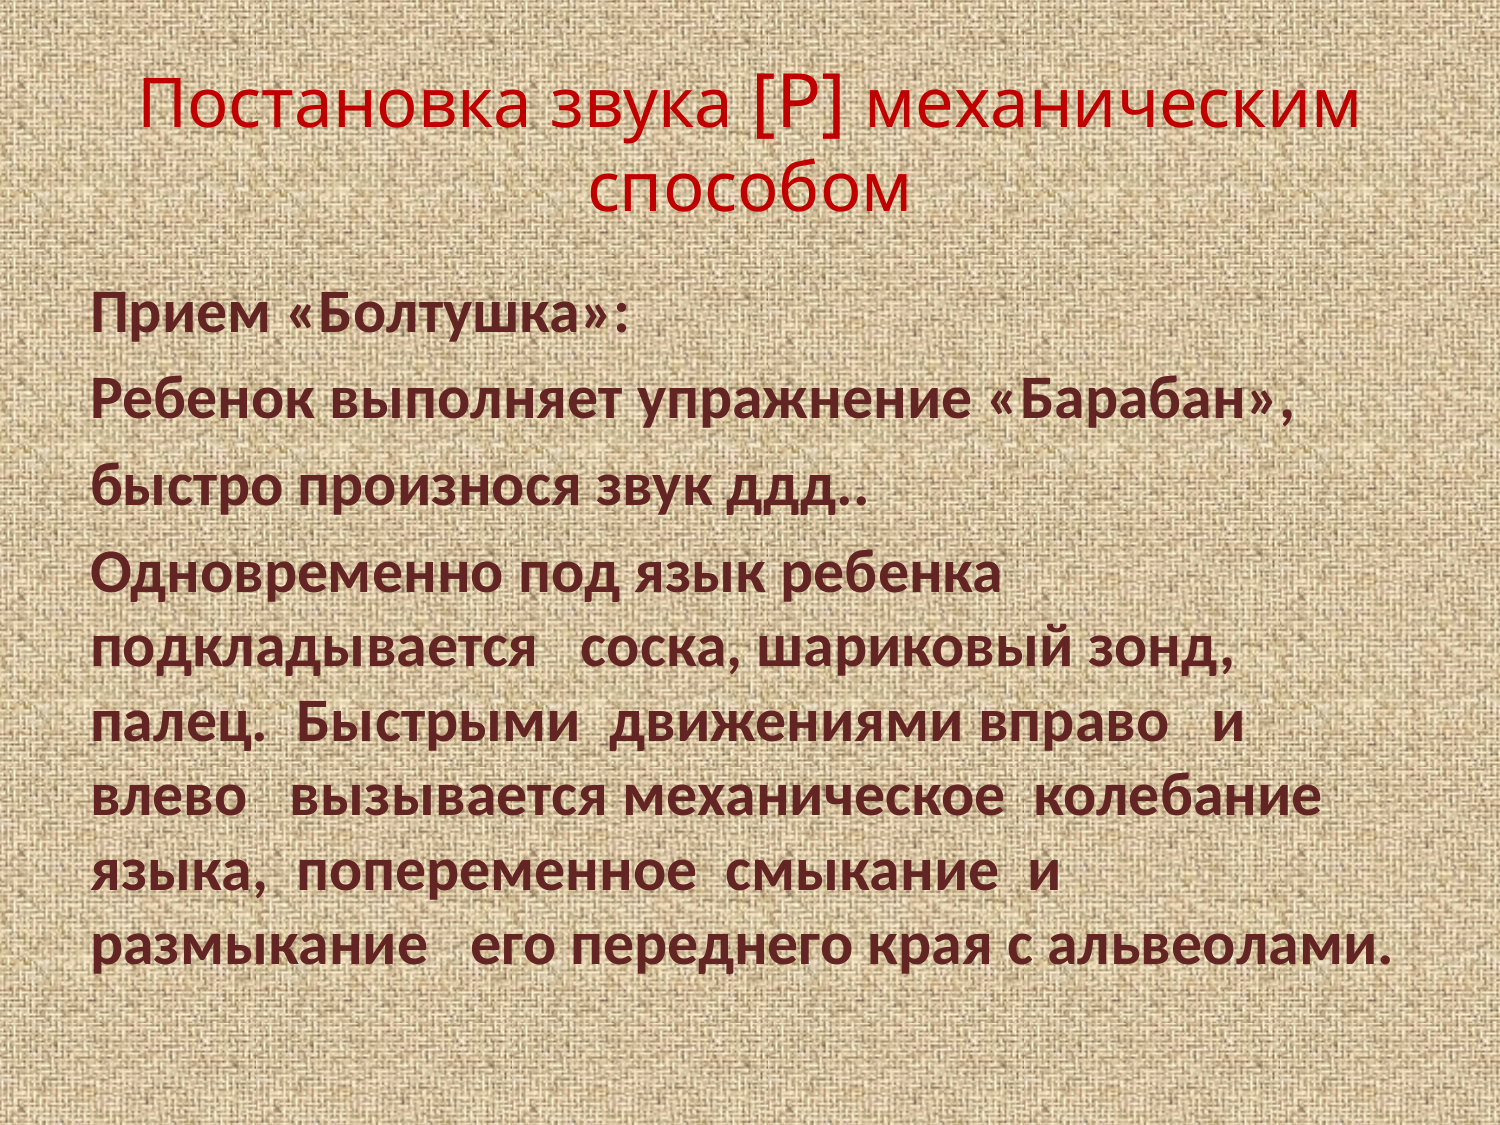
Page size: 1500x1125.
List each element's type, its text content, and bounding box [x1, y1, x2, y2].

title Постановка звука [Р] механическим способом [75, 45, 1425, 233]
list Прием «Болтушка»: Ребенок выполняет упражнение «Барабан», быстро произнося звук ддд.. Одновременно под язык ребенка подкладывается соска, шариковый зонд, палец. Быстрыми движениями вправо и влево вызывается механическое колебание языка, попеременное смыкание и размыкание его переднего края с альвеолами. [75, 262, 1425, 1005]
